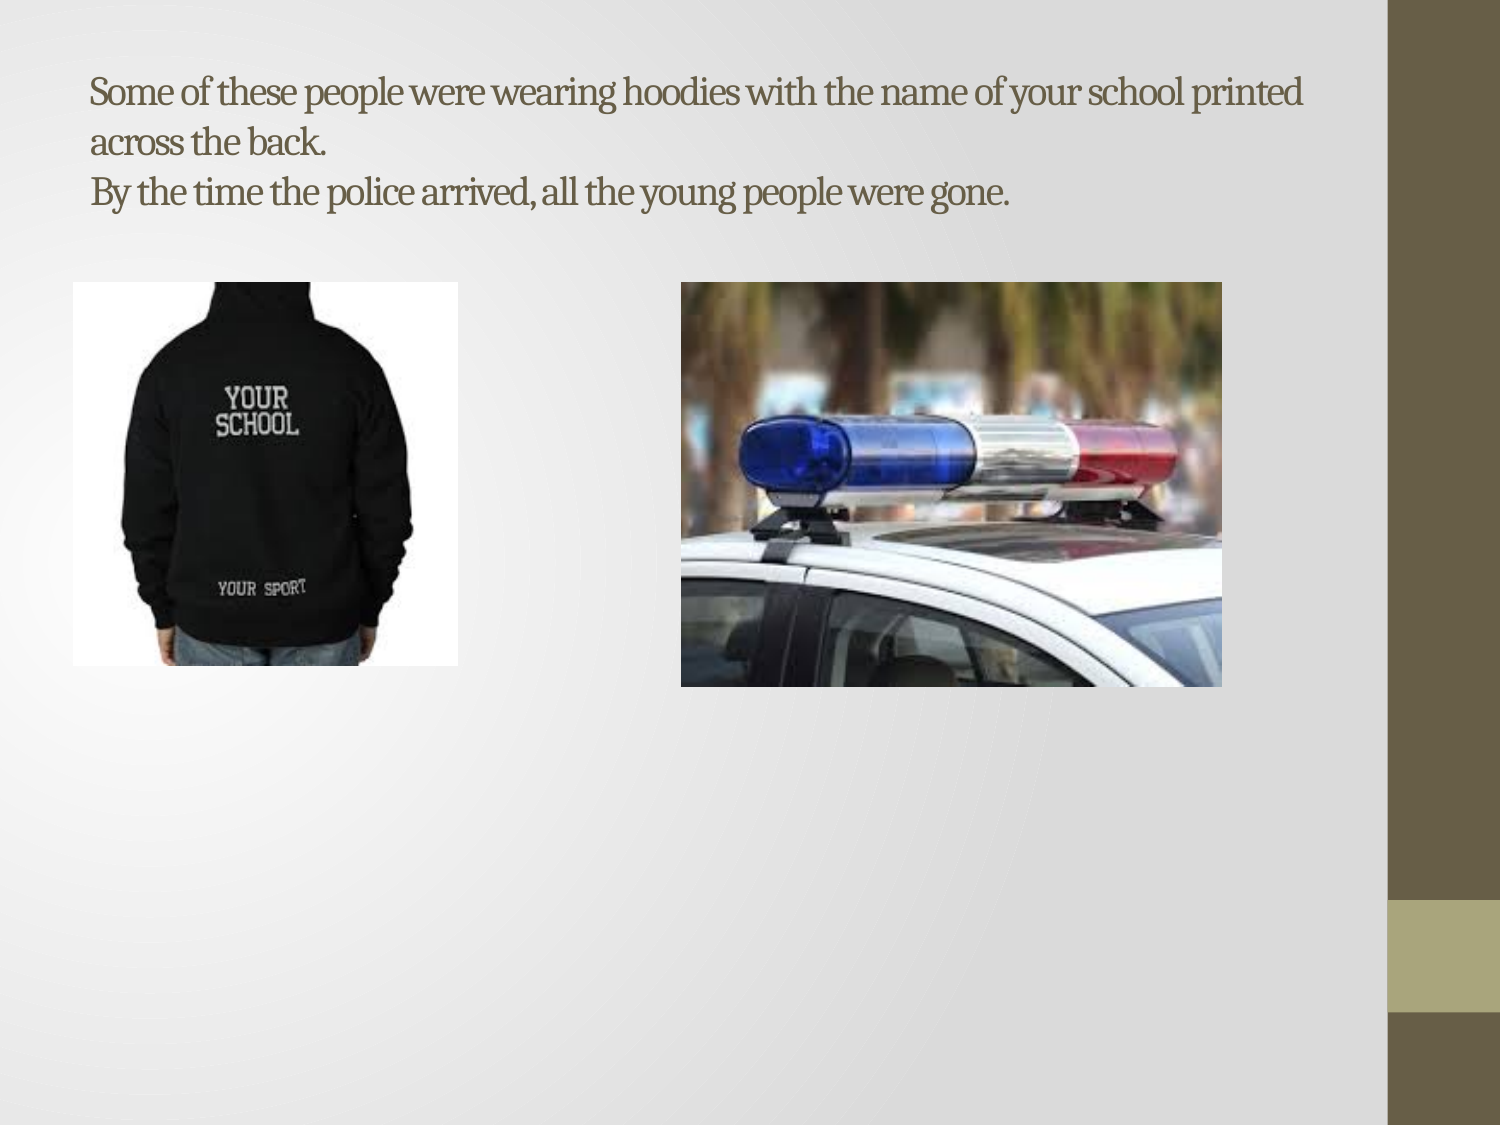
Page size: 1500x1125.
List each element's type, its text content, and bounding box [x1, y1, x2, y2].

title Some of these people were wearing hoodies with the name of your school printed across the back. By the time the police arrived, all the young people were gone. [75, 45, 1325, 233]
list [0, 281, 571, 667]
picture [681, 281, 1222, 687]
